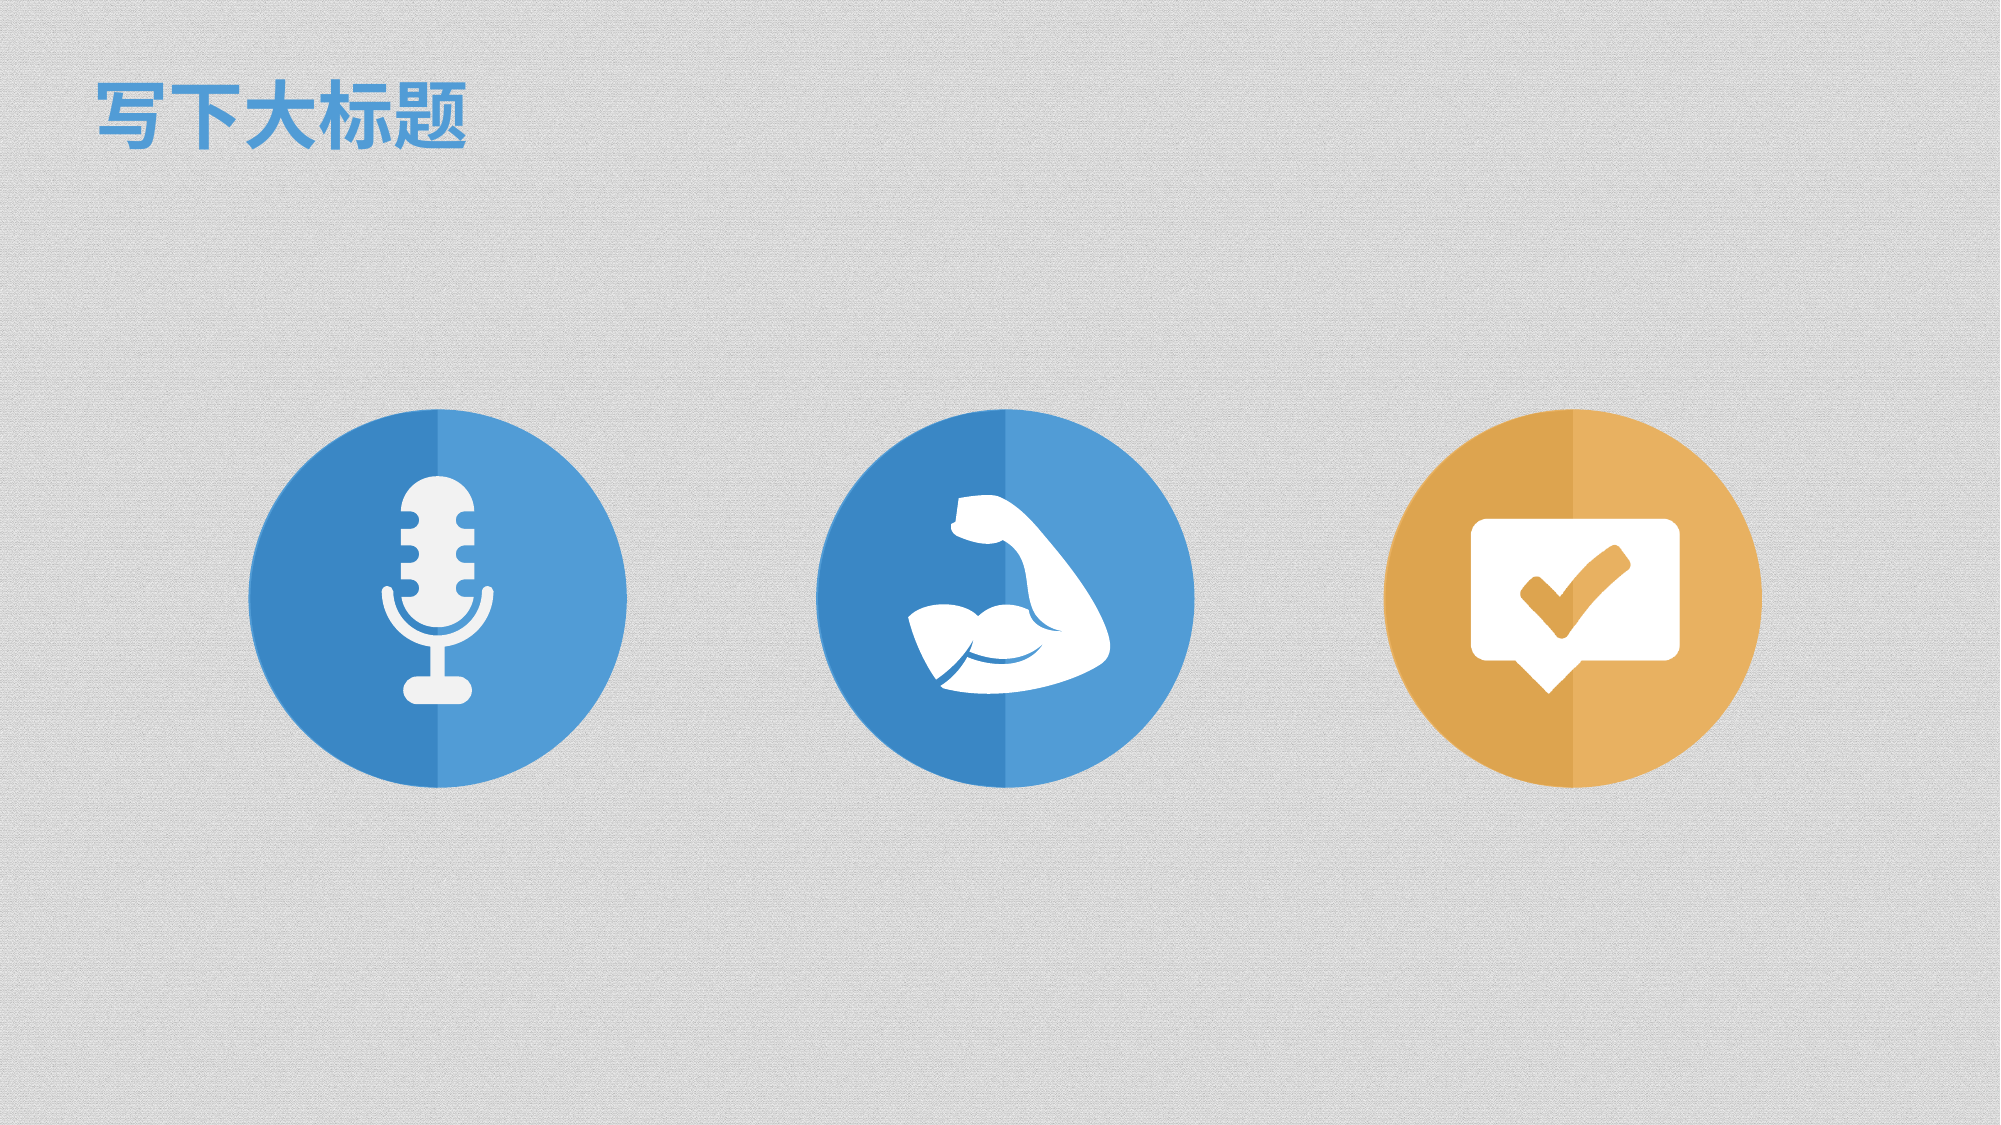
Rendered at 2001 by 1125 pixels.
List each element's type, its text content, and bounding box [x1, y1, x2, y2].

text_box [1383, 409, 1762, 788]
picture [0, 0, 2000, 1125]
text_box 写下大标题 [79, 61, 557, 167]
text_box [248, 409, 627, 788]
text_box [816, 409, 1195, 788]
